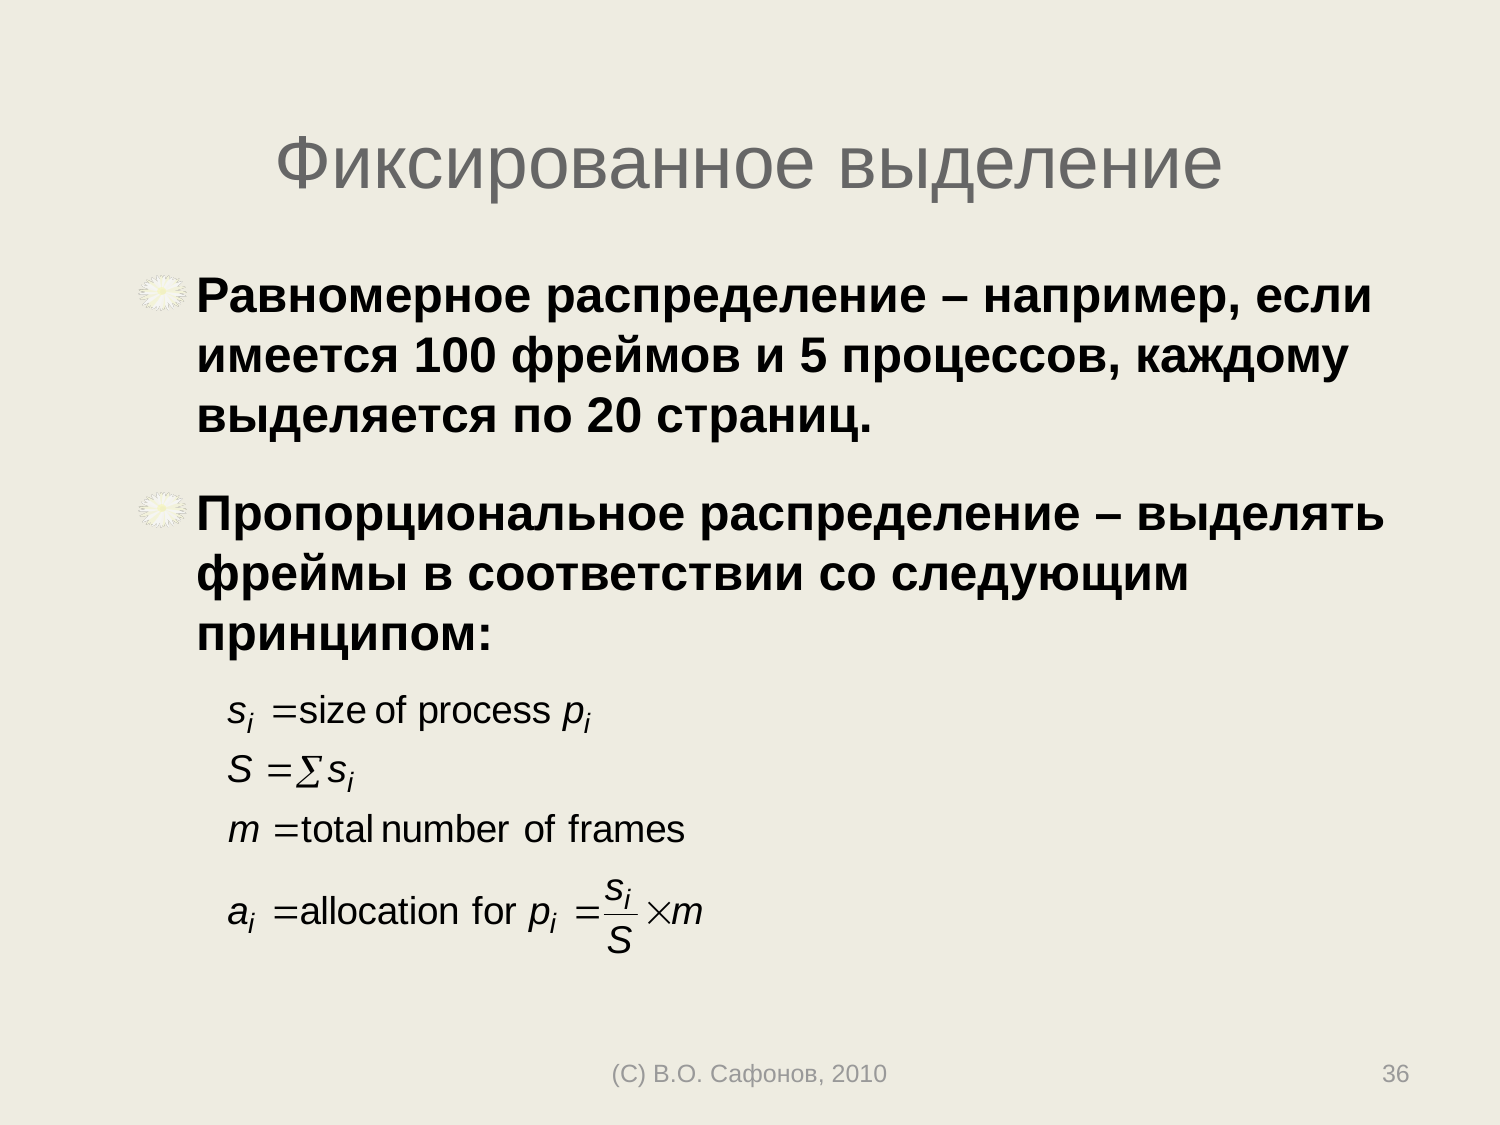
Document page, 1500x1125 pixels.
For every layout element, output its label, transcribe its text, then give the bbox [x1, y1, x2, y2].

picture [138, 275, 187, 311]
slide_number 36 [1074, 1042, 1425, 1103]
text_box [224, 687, 709, 961]
title Фиксированное выделение [74, 49, 1426, 268]
footer (C) В.О. Сафонов, 2010 [512, 1042, 988, 1103]
picture [138, 492, 187, 528]
list Равномерное распределение – например, если имеется 100 фреймов и 5 процессов, каждому выделяется по 20 страниц. Пропорциональное распределение – выделять фреймы в соответствии со следующим принципом: [123, 255, 1447, 988]
